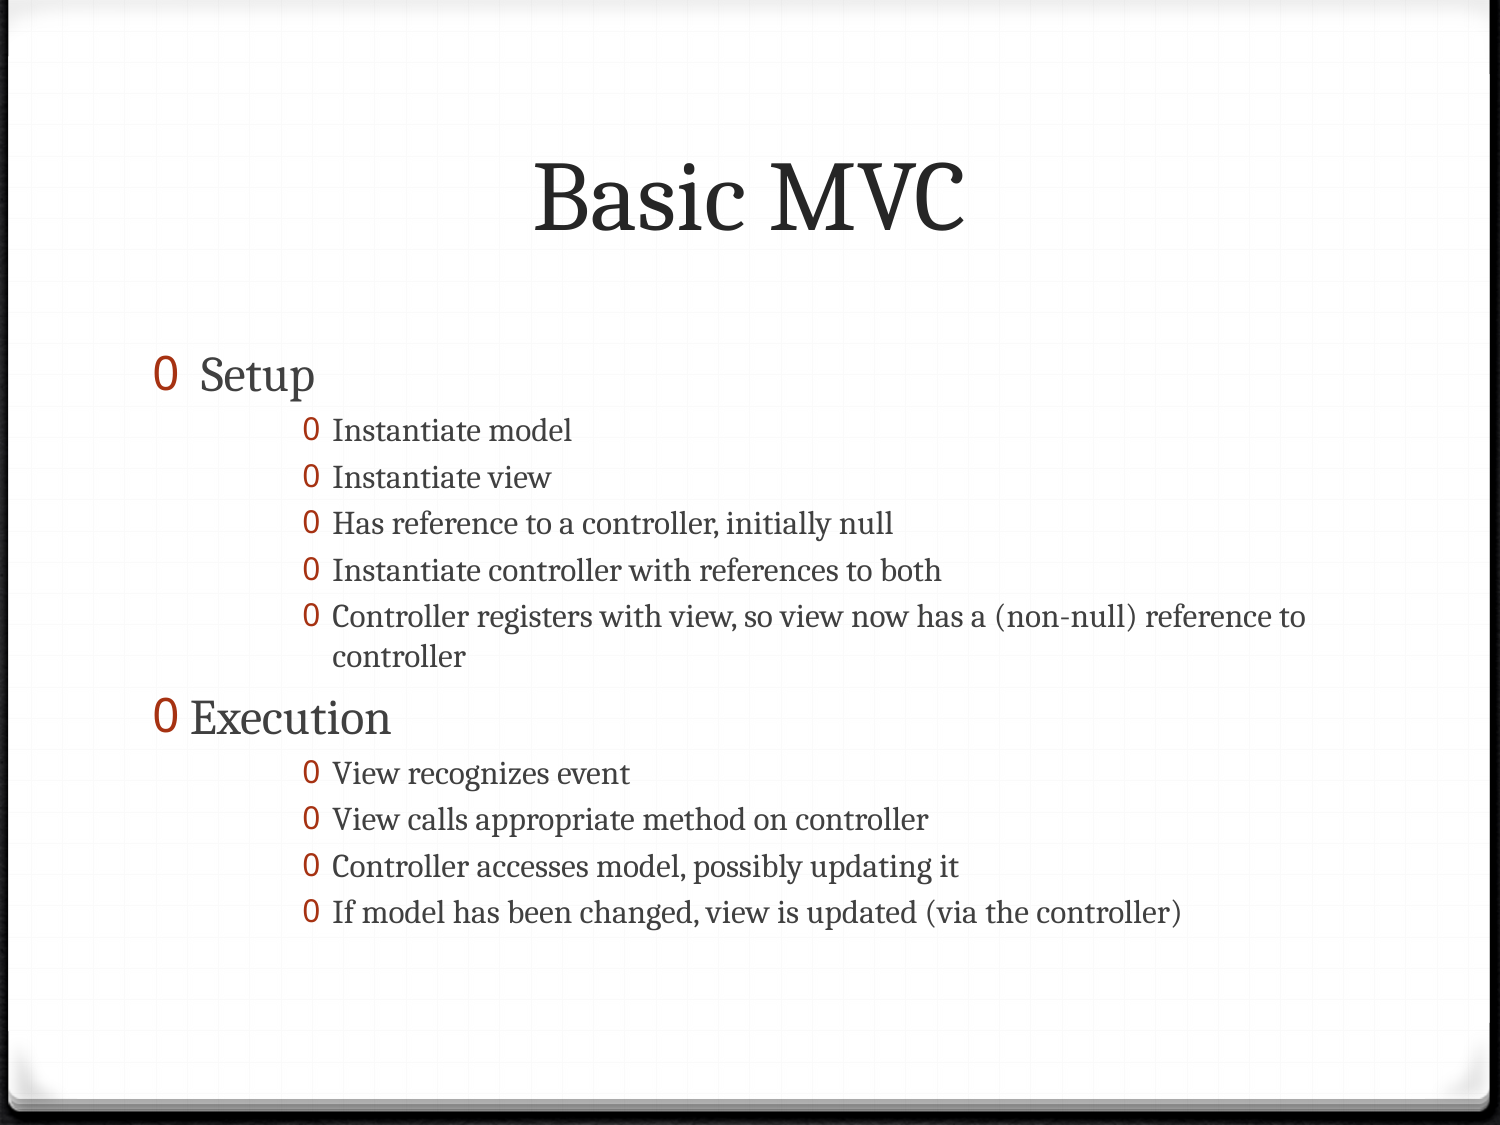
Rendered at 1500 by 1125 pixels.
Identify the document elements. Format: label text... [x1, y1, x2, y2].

picture [0, 0, 1500, 1125]
list Setup Instantiate model Instantiate view Has reference to a controller, initially null Instantiate controller with references to both Controller registers with view, so view now has a (non-null) reference to controller Execution View recognizes event View calls appropriate method on controller Controller accesses model, possibly updating it If model has been changed, view is updated (via the controller) [137, 334, 1363, 983]
title Basic MVC [90, 71, 1410, 309]
